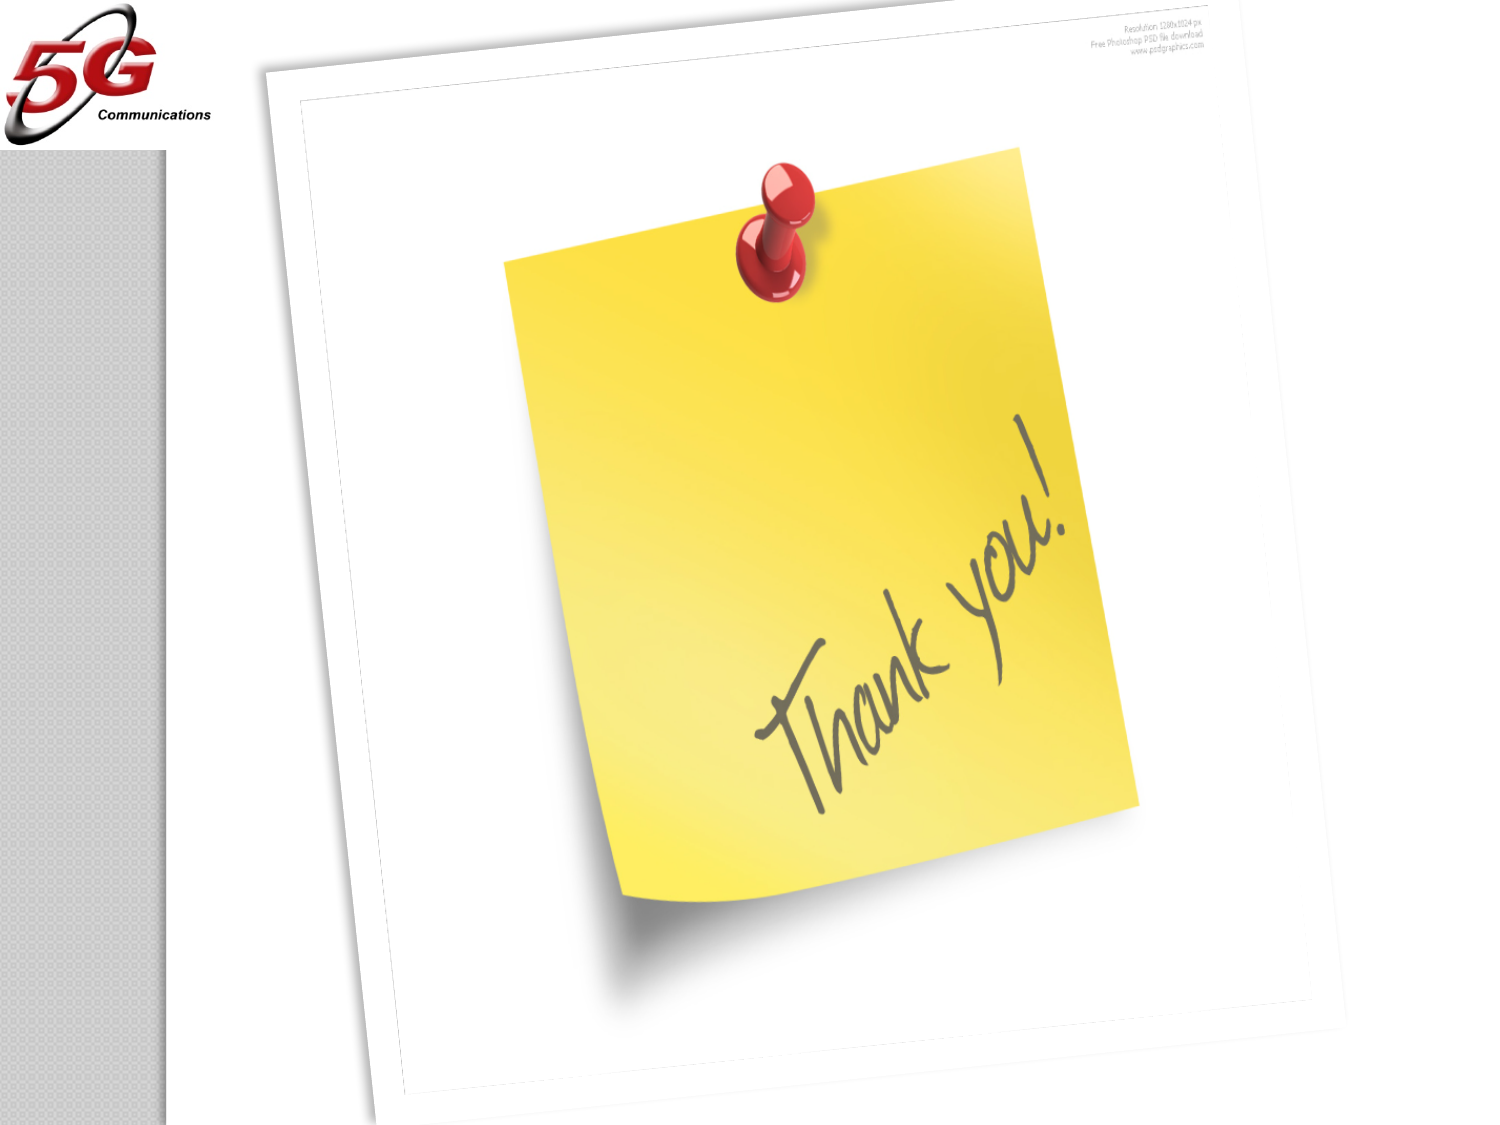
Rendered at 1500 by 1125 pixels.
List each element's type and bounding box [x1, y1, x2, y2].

picture [302, 7, 1312, 1094]
picture [0, 0, 216, 150]
